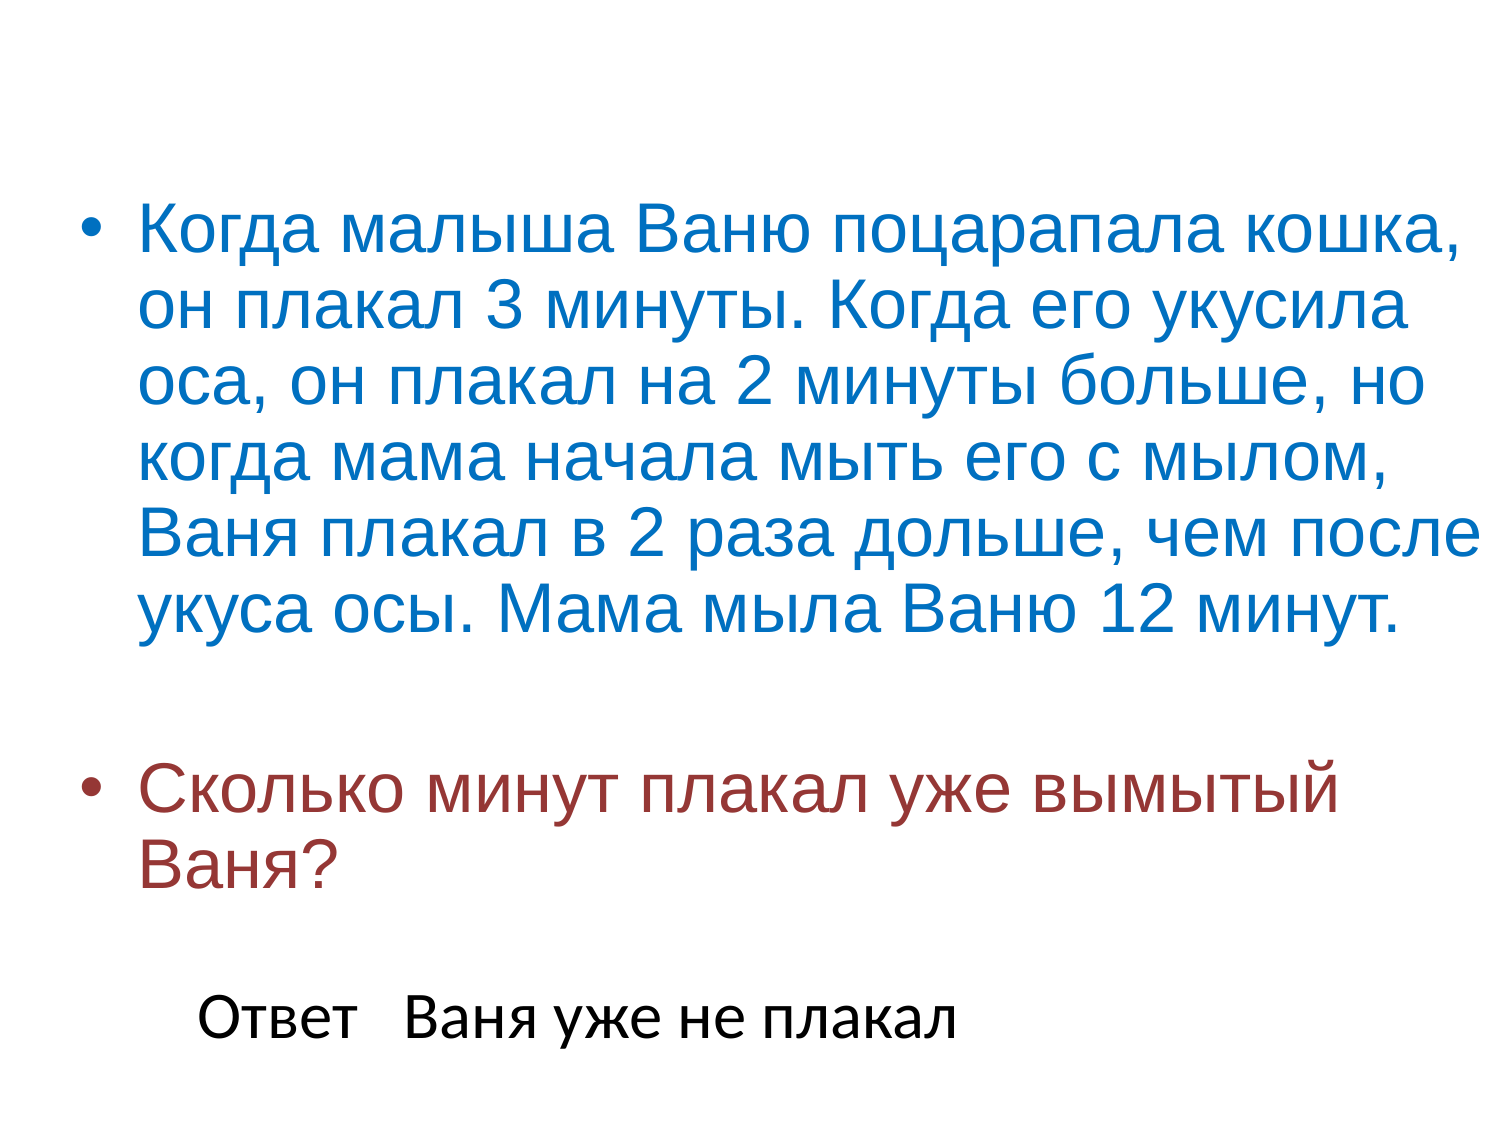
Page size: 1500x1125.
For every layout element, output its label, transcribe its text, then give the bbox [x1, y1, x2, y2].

text_box Ответ Ваня уже не плакал [182, 964, 1187, 1059]
list Когда малыша Ваню поцарапала кошка, он плакал 3 минуты. Когда его укусила оса, он плакал на 2 минуты больше, но когда мама начала мыть его с мылом, Ваня плакал в 2 раза дольше, чем после укуса осы. Мама мыла Ваню 12 минут. Сколько минут плакал уже вымытый Ваня? [64, 184, 1500, 929]
